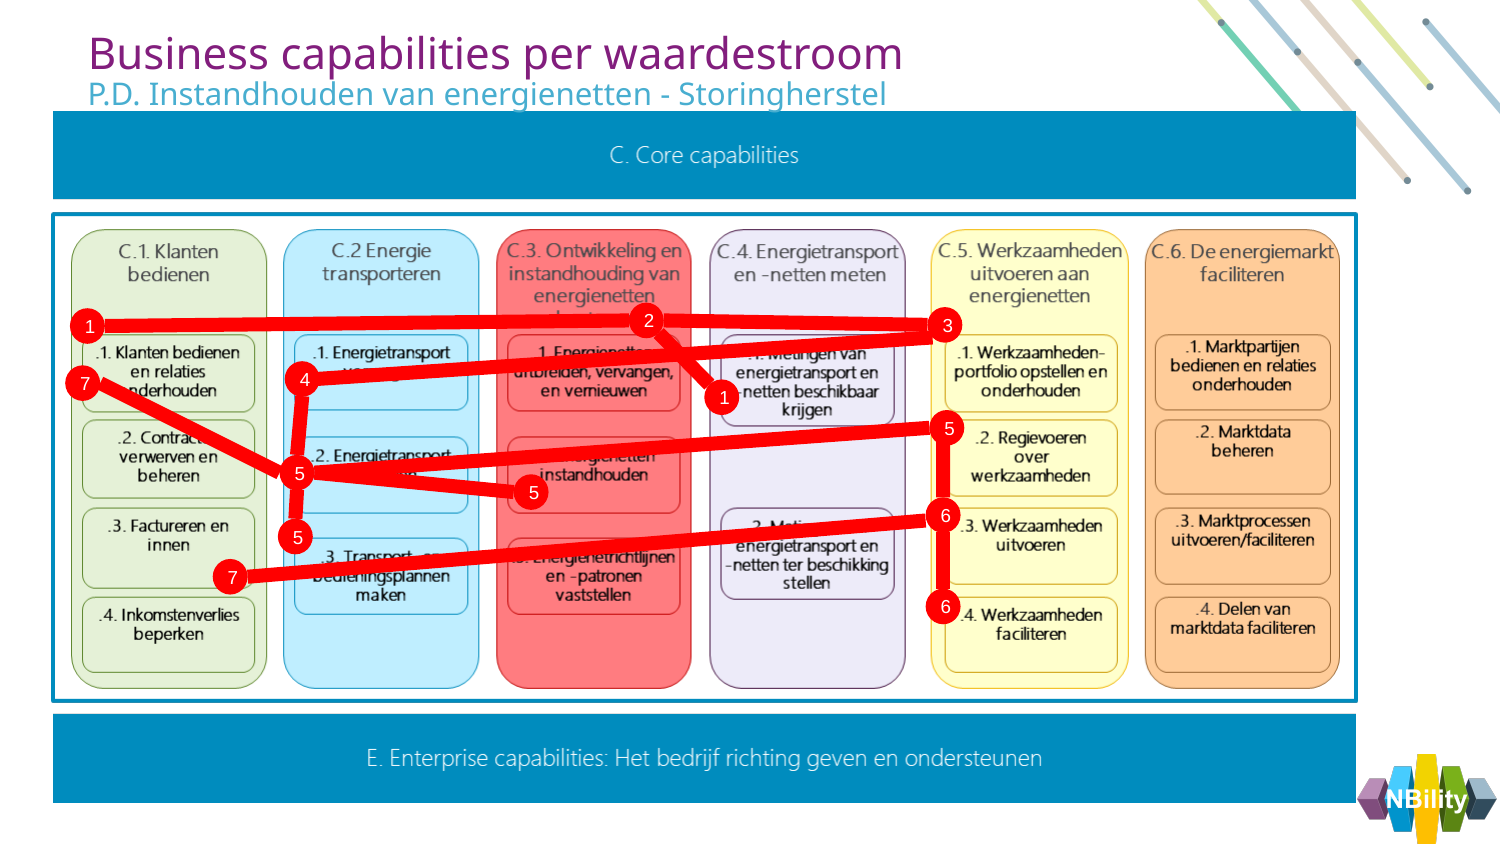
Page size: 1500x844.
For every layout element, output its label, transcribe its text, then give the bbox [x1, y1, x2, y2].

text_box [658, 332, 710, 385]
text_box [0, 0, 1500, 844]
text_box Business capabilities per waardestroom [87, 20, 1181, 66]
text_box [314, 472, 514, 492]
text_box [314, 337, 658, 380]
picture [662, 152, 667, 162]
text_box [100, 383, 280, 473]
picture [749, 152, 754, 162]
picture [56, 217, 1353, 698]
picture [453, 755, 458, 765]
picture [51, 111, 1358, 213]
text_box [247, 520, 926, 577]
picture [916, 755, 921, 765]
picture [554, 755, 558, 765]
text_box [663, 320, 928, 325]
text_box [314, 427, 930, 473]
text_box P.D. Instandhouden van energienetten - Storingherstel [87, 66, 1220, 100]
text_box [104, 320, 629, 326]
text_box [296, 396, 303, 455]
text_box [710, 337, 933, 380]
picture [51, 703, 1499, 844]
